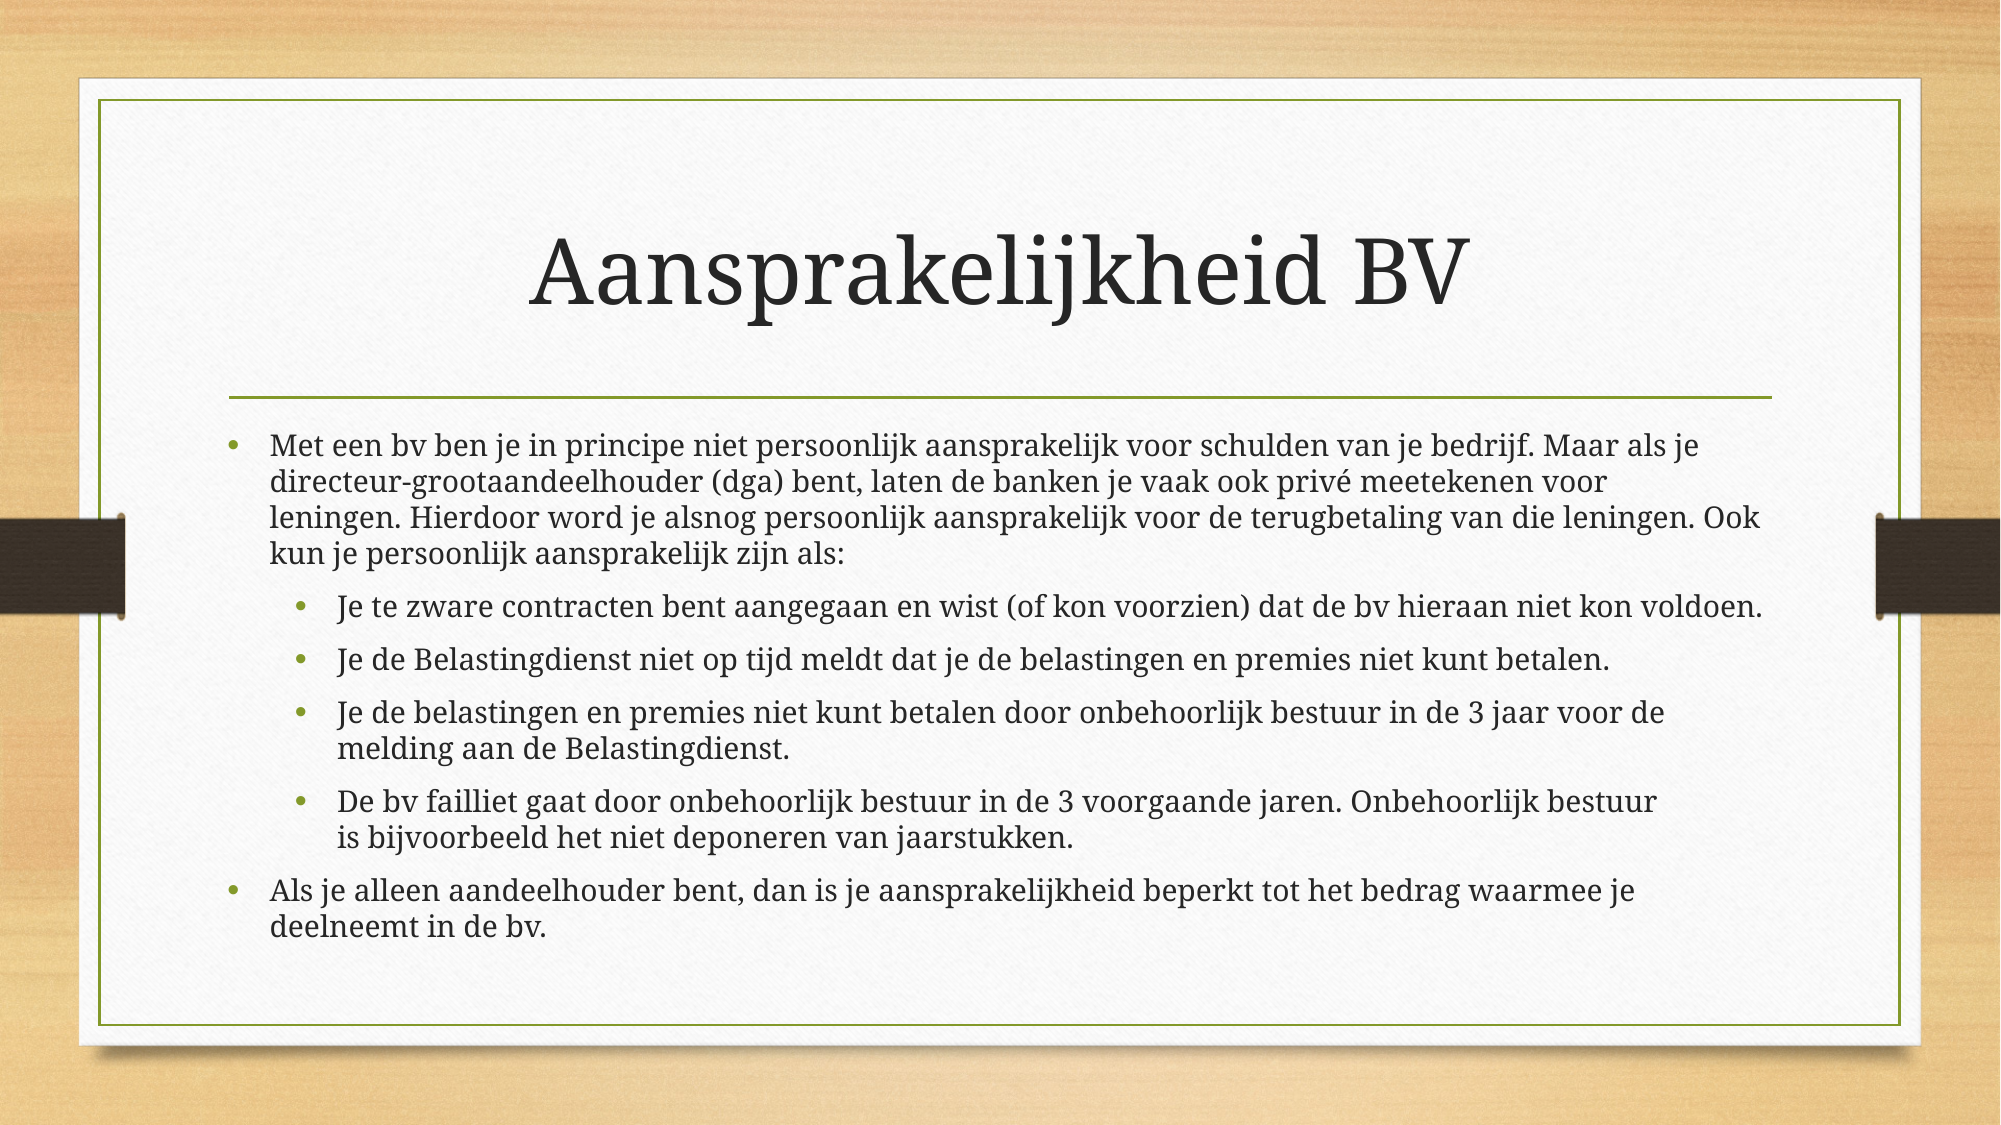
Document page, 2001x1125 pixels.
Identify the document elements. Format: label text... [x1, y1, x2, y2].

picture [0, 0, 2001, 1125]
list Met een bv ben je in principe niet persoonlijk aansprakelijk voor schulden van je bedrijf. Maar als je directeur-grootaandeelhouder (dga) bent, laten de banken je vaak ook privé meetekenen voor leningen. Hierdoor word je alsnog persoonlijk aansprakelijk voor de terugbetaling van die leningen. Ook kun je persoonlijk aansprakelijk zijn als: Je te zware contracten bent aangegaan en wist (of kon voorzien) dat de bv hieraan niet kon voldoen. Je de Belastingdienst niet op tijd meldt dat je de belastingen en premies niet kunt betalen. Je de belastingen en premies niet kunt betalen door onbehoorlijk bestuur in de 3 jaar voor de melding aan de Belastingdienst. De bv failliet gaat door onbehoorlijk bestuur in de 3 voorgaande jaren. Onbehoorlijk bestuur is bijvoorbeeld het niet deponeren van jaarstukken. Als je alleen aandeelhouder bent, dan is je aansprakelijkheid beperkt tot het bedrag waarmee je deelneemt in de bv. [212, 419, 1788, 964]
title Aansprakelijkheid BV [212, 161, 1788, 375]
